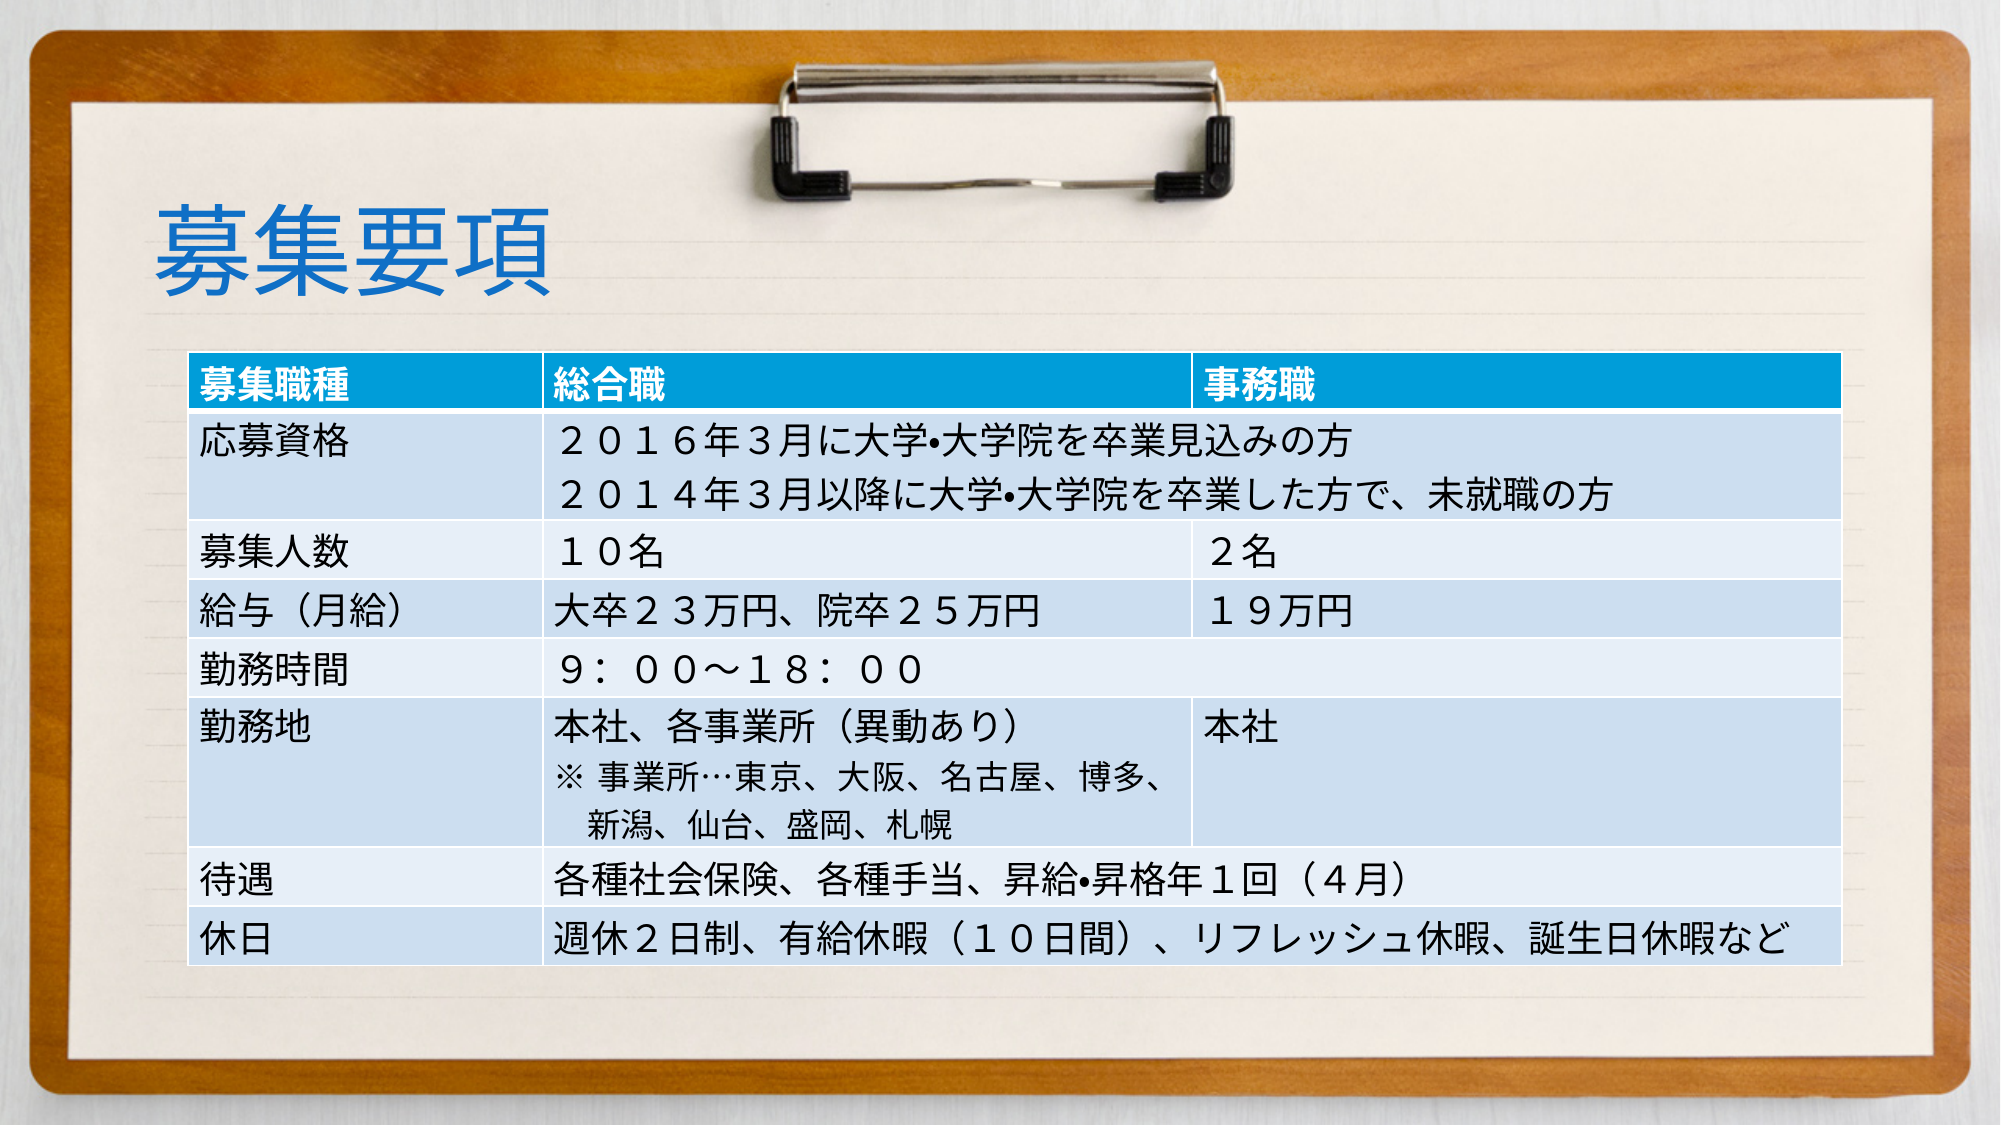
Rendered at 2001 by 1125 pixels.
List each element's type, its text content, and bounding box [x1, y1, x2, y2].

table_cell 給与（月給） [189, 580, 542, 637]
table_header 総合職 [544, 353, 1191, 408]
table_cell 募集人数 [189, 521, 542, 578]
table_cell ２名 [1193, 521, 1841, 578]
picture [0, 0, 2001, 1125]
table_cell 待遇 [189, 848, 542, 905]
table_cell ９：００～１８：００ [544, 639, 1841, 696]
table_cell 大卒２３万円、院卒２５万円 [544, 580, 1191, 637]
table_cell 本社 [1193, 698, 1841, 846]
table_cell 各種社会保険、各種手当、昇給・昇格年１回（４月） [544, 848, 1841, 905]
table_cell 勤務地 [189, 698, 542, 846]
table_cell １９万円 [1193, 580, 1841, 637]
table_cell ２０１６年３月に大学・大学院を卒業見込みの方 ２０１４年３月以降に大学・大学院を卒業した方で、未就職の方 [544, 414, 1841, 519]
table_cell 応募資格 [189, 414, 542, 519]
table_cell 勤務時間 [189, 639, 542, 696]
table_header 事務職 [1193, 353, 1841, 408]
title 募集要項 [137, 147, 1863, 366]
table_cell 本社、各事業所（異動あり） ※事業所…東京、大阪、名古屋、博多、新潟、仙台、盛岡、札幌 [544, 698, 1191, 846]
table_cell １０名 [544, 521, 1191, 578]
table_cell 週休２日制、有給休暇（１０日間）、リフレッシュ休暇、誕生日休暇など [544, 907, 1841, 965]
table_cell 休日 [189, 907, 542, 965]
table_header 募集職種 [189, 353, 542, 408]
